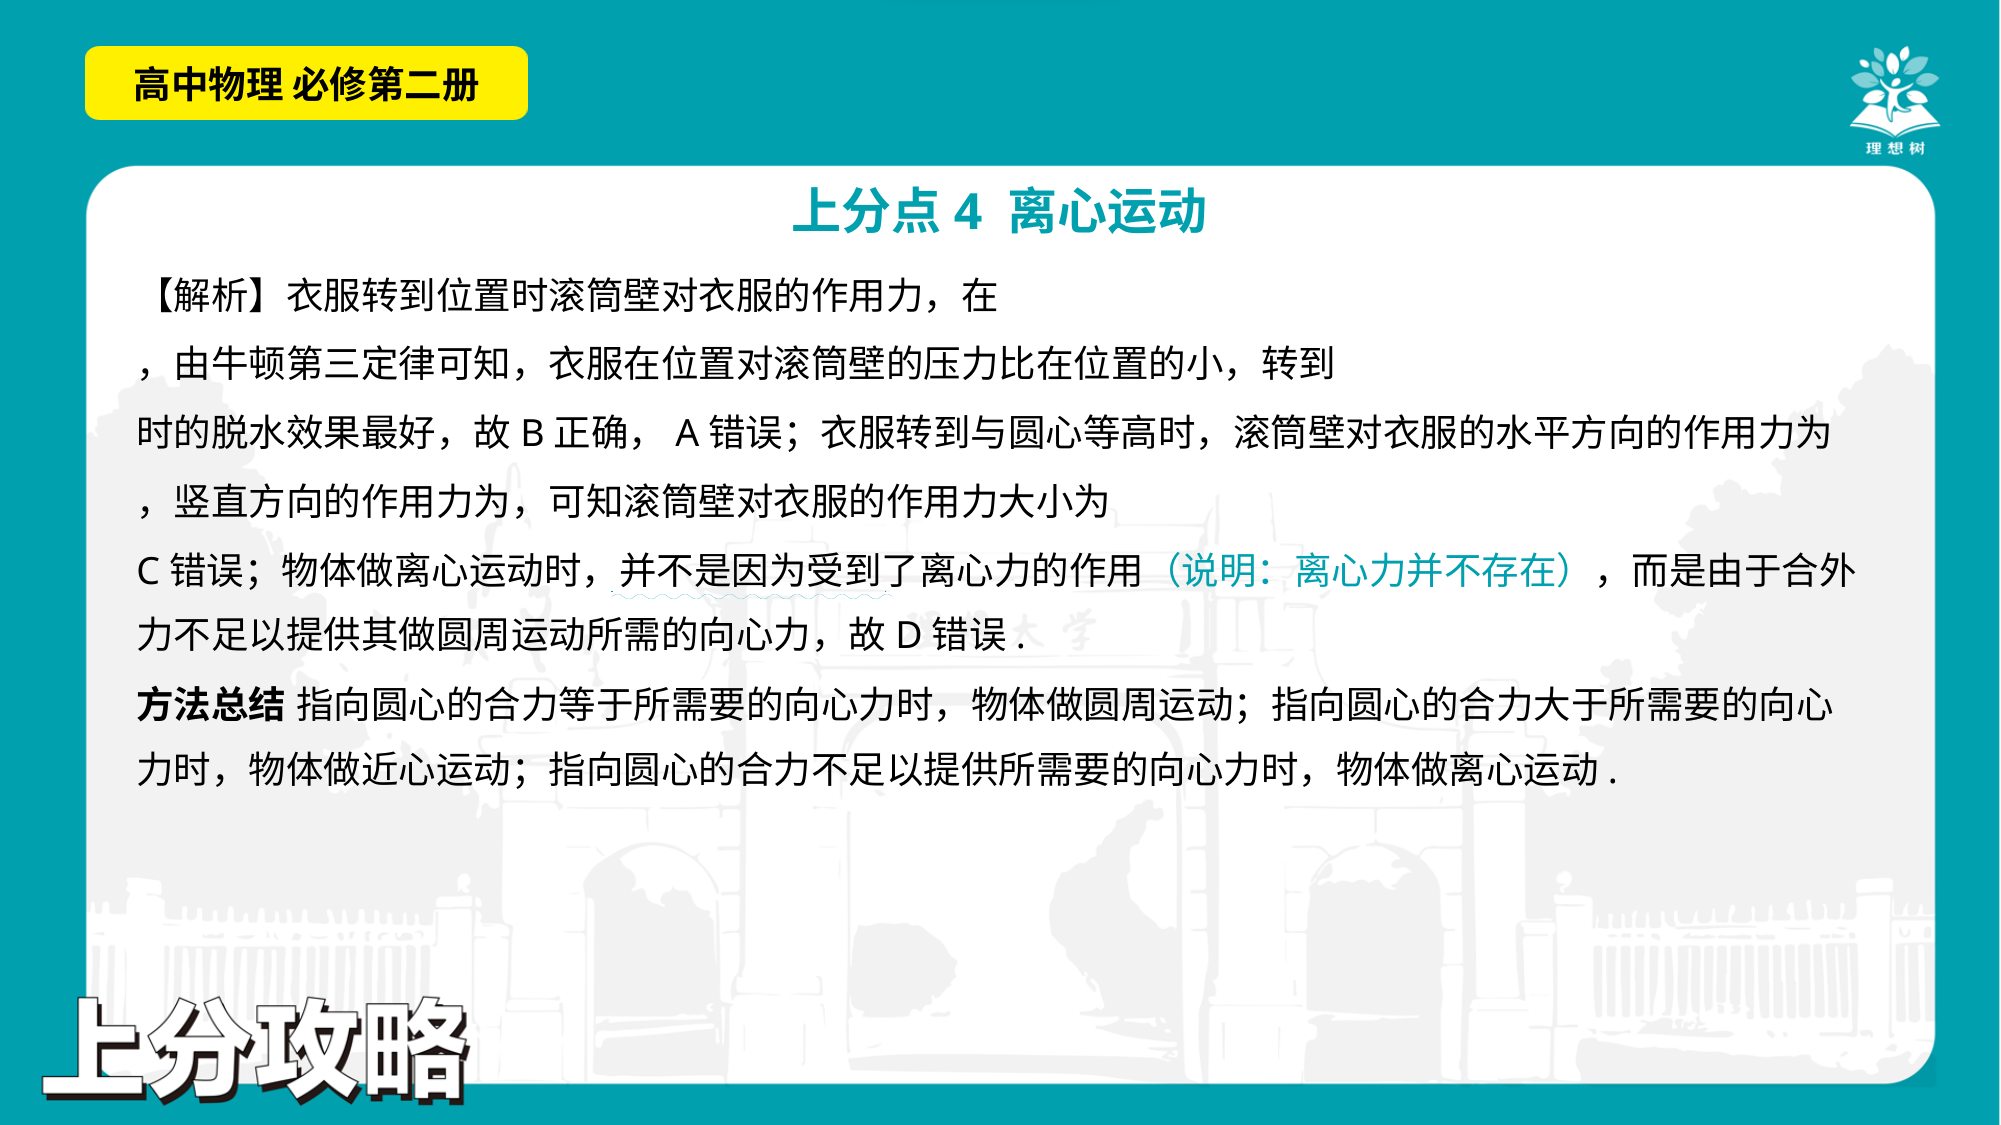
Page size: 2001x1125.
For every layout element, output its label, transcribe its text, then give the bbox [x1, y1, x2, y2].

text_box . . [610, 522, 1137, 593]
text_box 方法总结 指向圆心的合力等于所需要的向心力时，物体做圆周运动；指向圆心的合力大于所需要的向心 力时，物体做近心运动；指向圆心的合力不足以提供所需要的向心力时，物体做离心运动. [136, 657, 1865, 785]
picture [0, 0, 2000, 1125]
